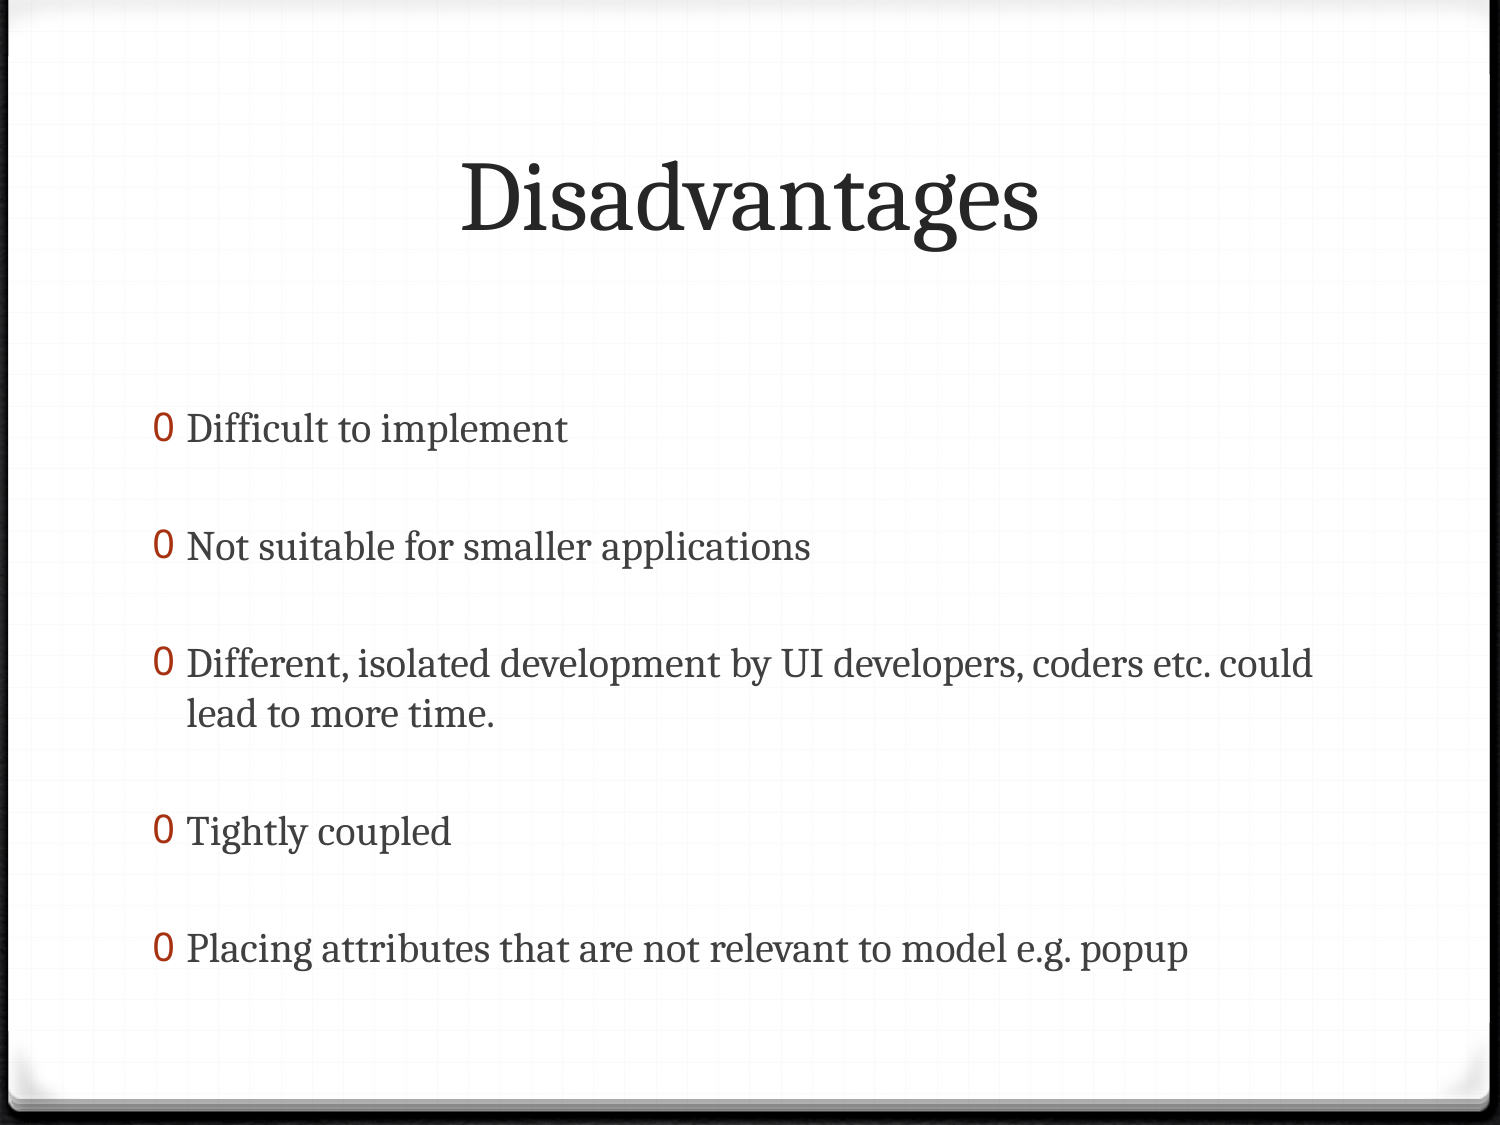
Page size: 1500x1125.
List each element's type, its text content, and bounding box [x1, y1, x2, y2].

title Disadvantages [90, 71, 1410, 309]
list Difficult to implement Not suitable for smaller applications Different, isolated development by UI developers, coders etc. could lead to more time. Tightly coupled Placing attributes that are not relevant to model e.g. popup [137, 334, 1363, 983]
picture [0, 0, 1500, 1125]
